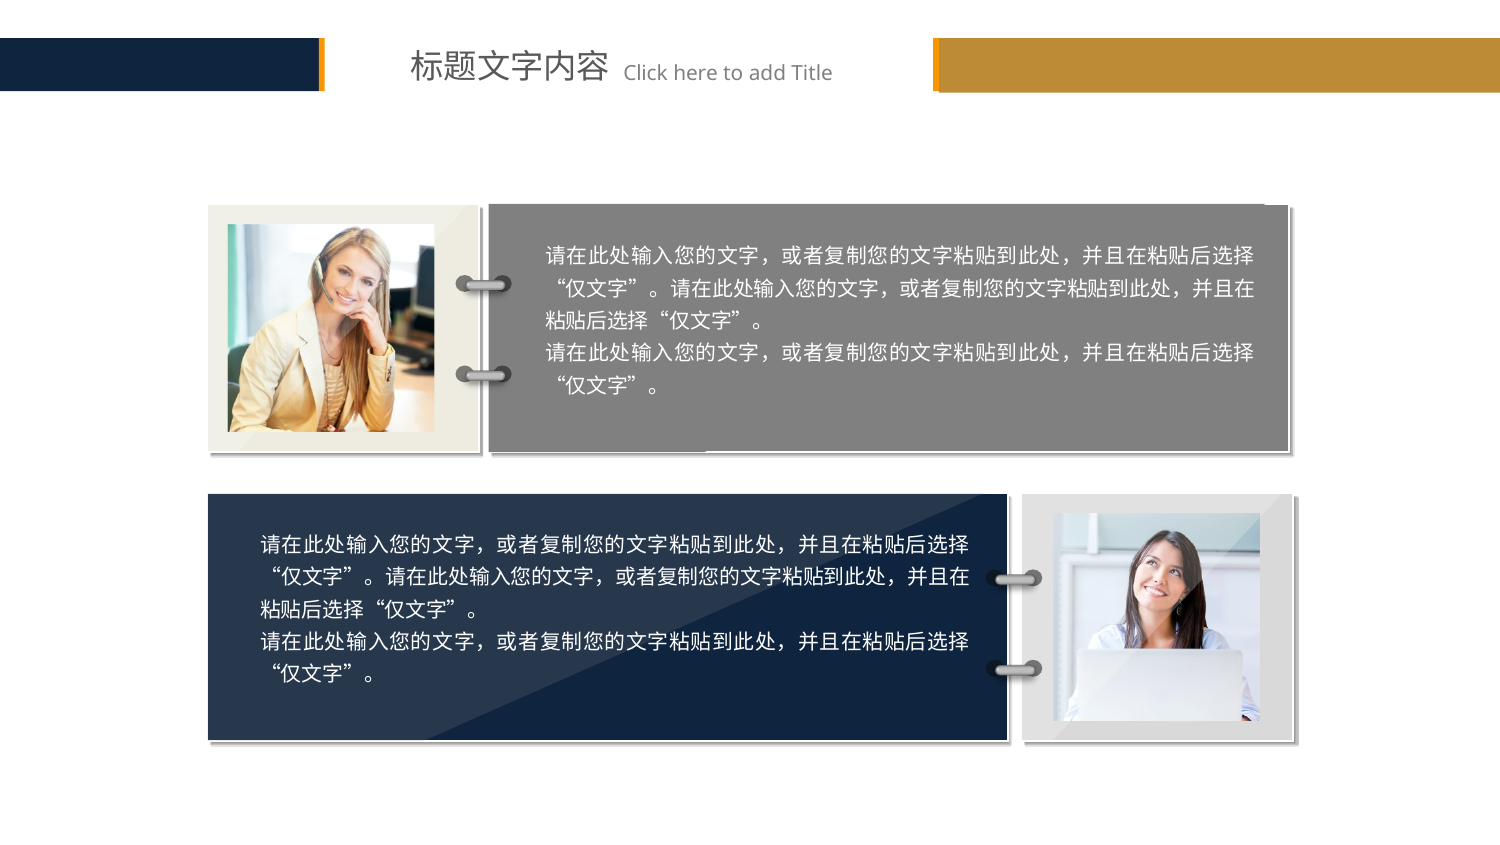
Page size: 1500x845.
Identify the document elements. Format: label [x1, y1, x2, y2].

text_box [455, 274, 513, 383]
picture [480, 383, 487, 395]
text_box [1020, 492, 1294, 742]
text_box [487, 203, 1290, 453]
text_box [206, 203, 480, 453]
text_box [206, 492, 1009, 742]
text_box [985, 569, 1043, 677]
picture [1009, 677, 1020, 691]
